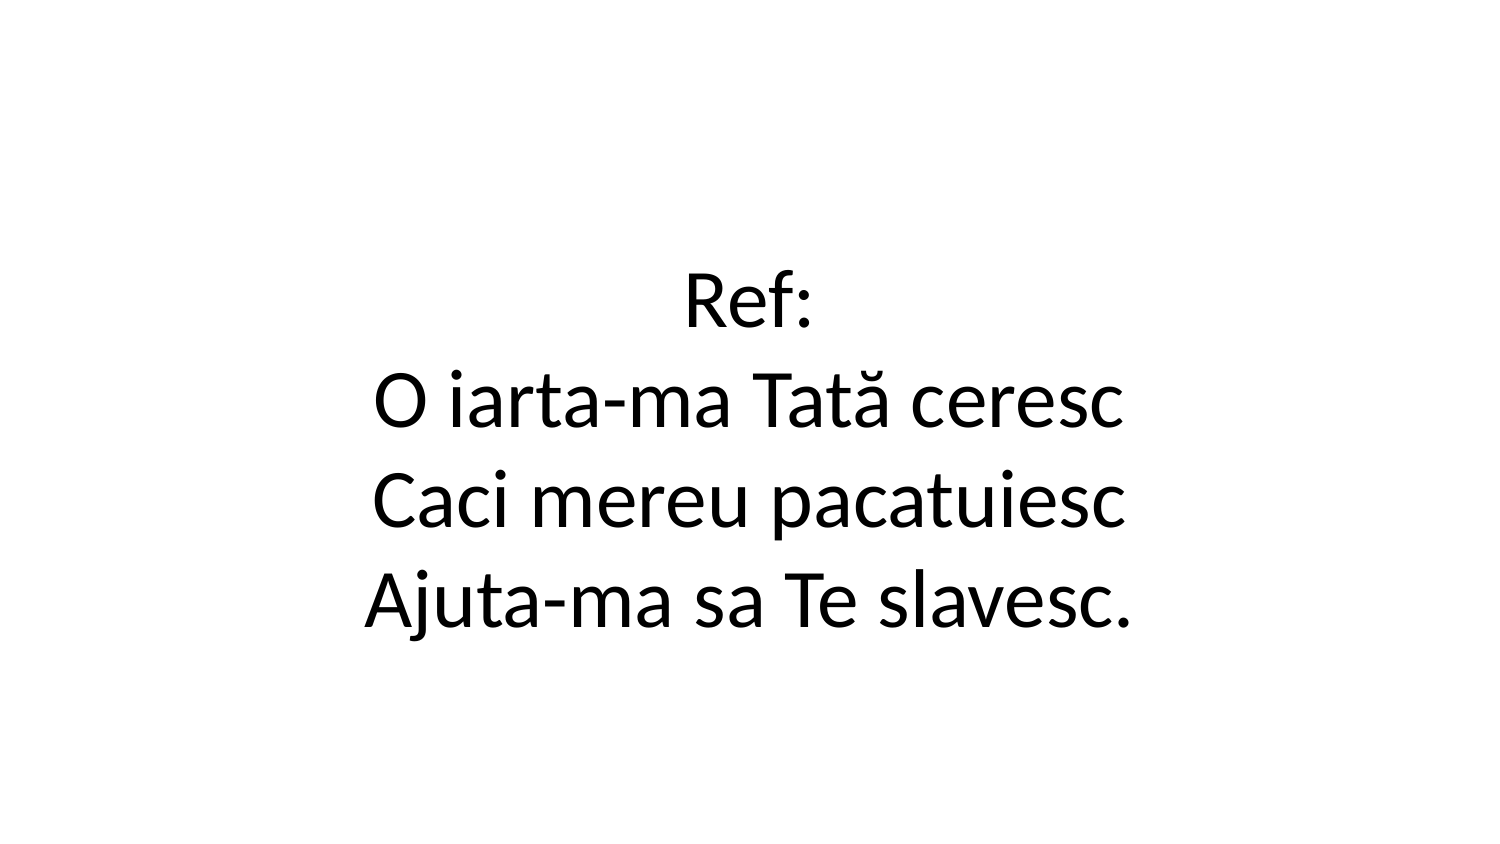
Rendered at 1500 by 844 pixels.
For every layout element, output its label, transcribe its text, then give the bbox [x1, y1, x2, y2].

text_box Ref: O iarta-ma Tată ceresc Caci mereu pacatuiesc Ajuta-ma sa Te slavesc. [349, 192, 1151, 652]
